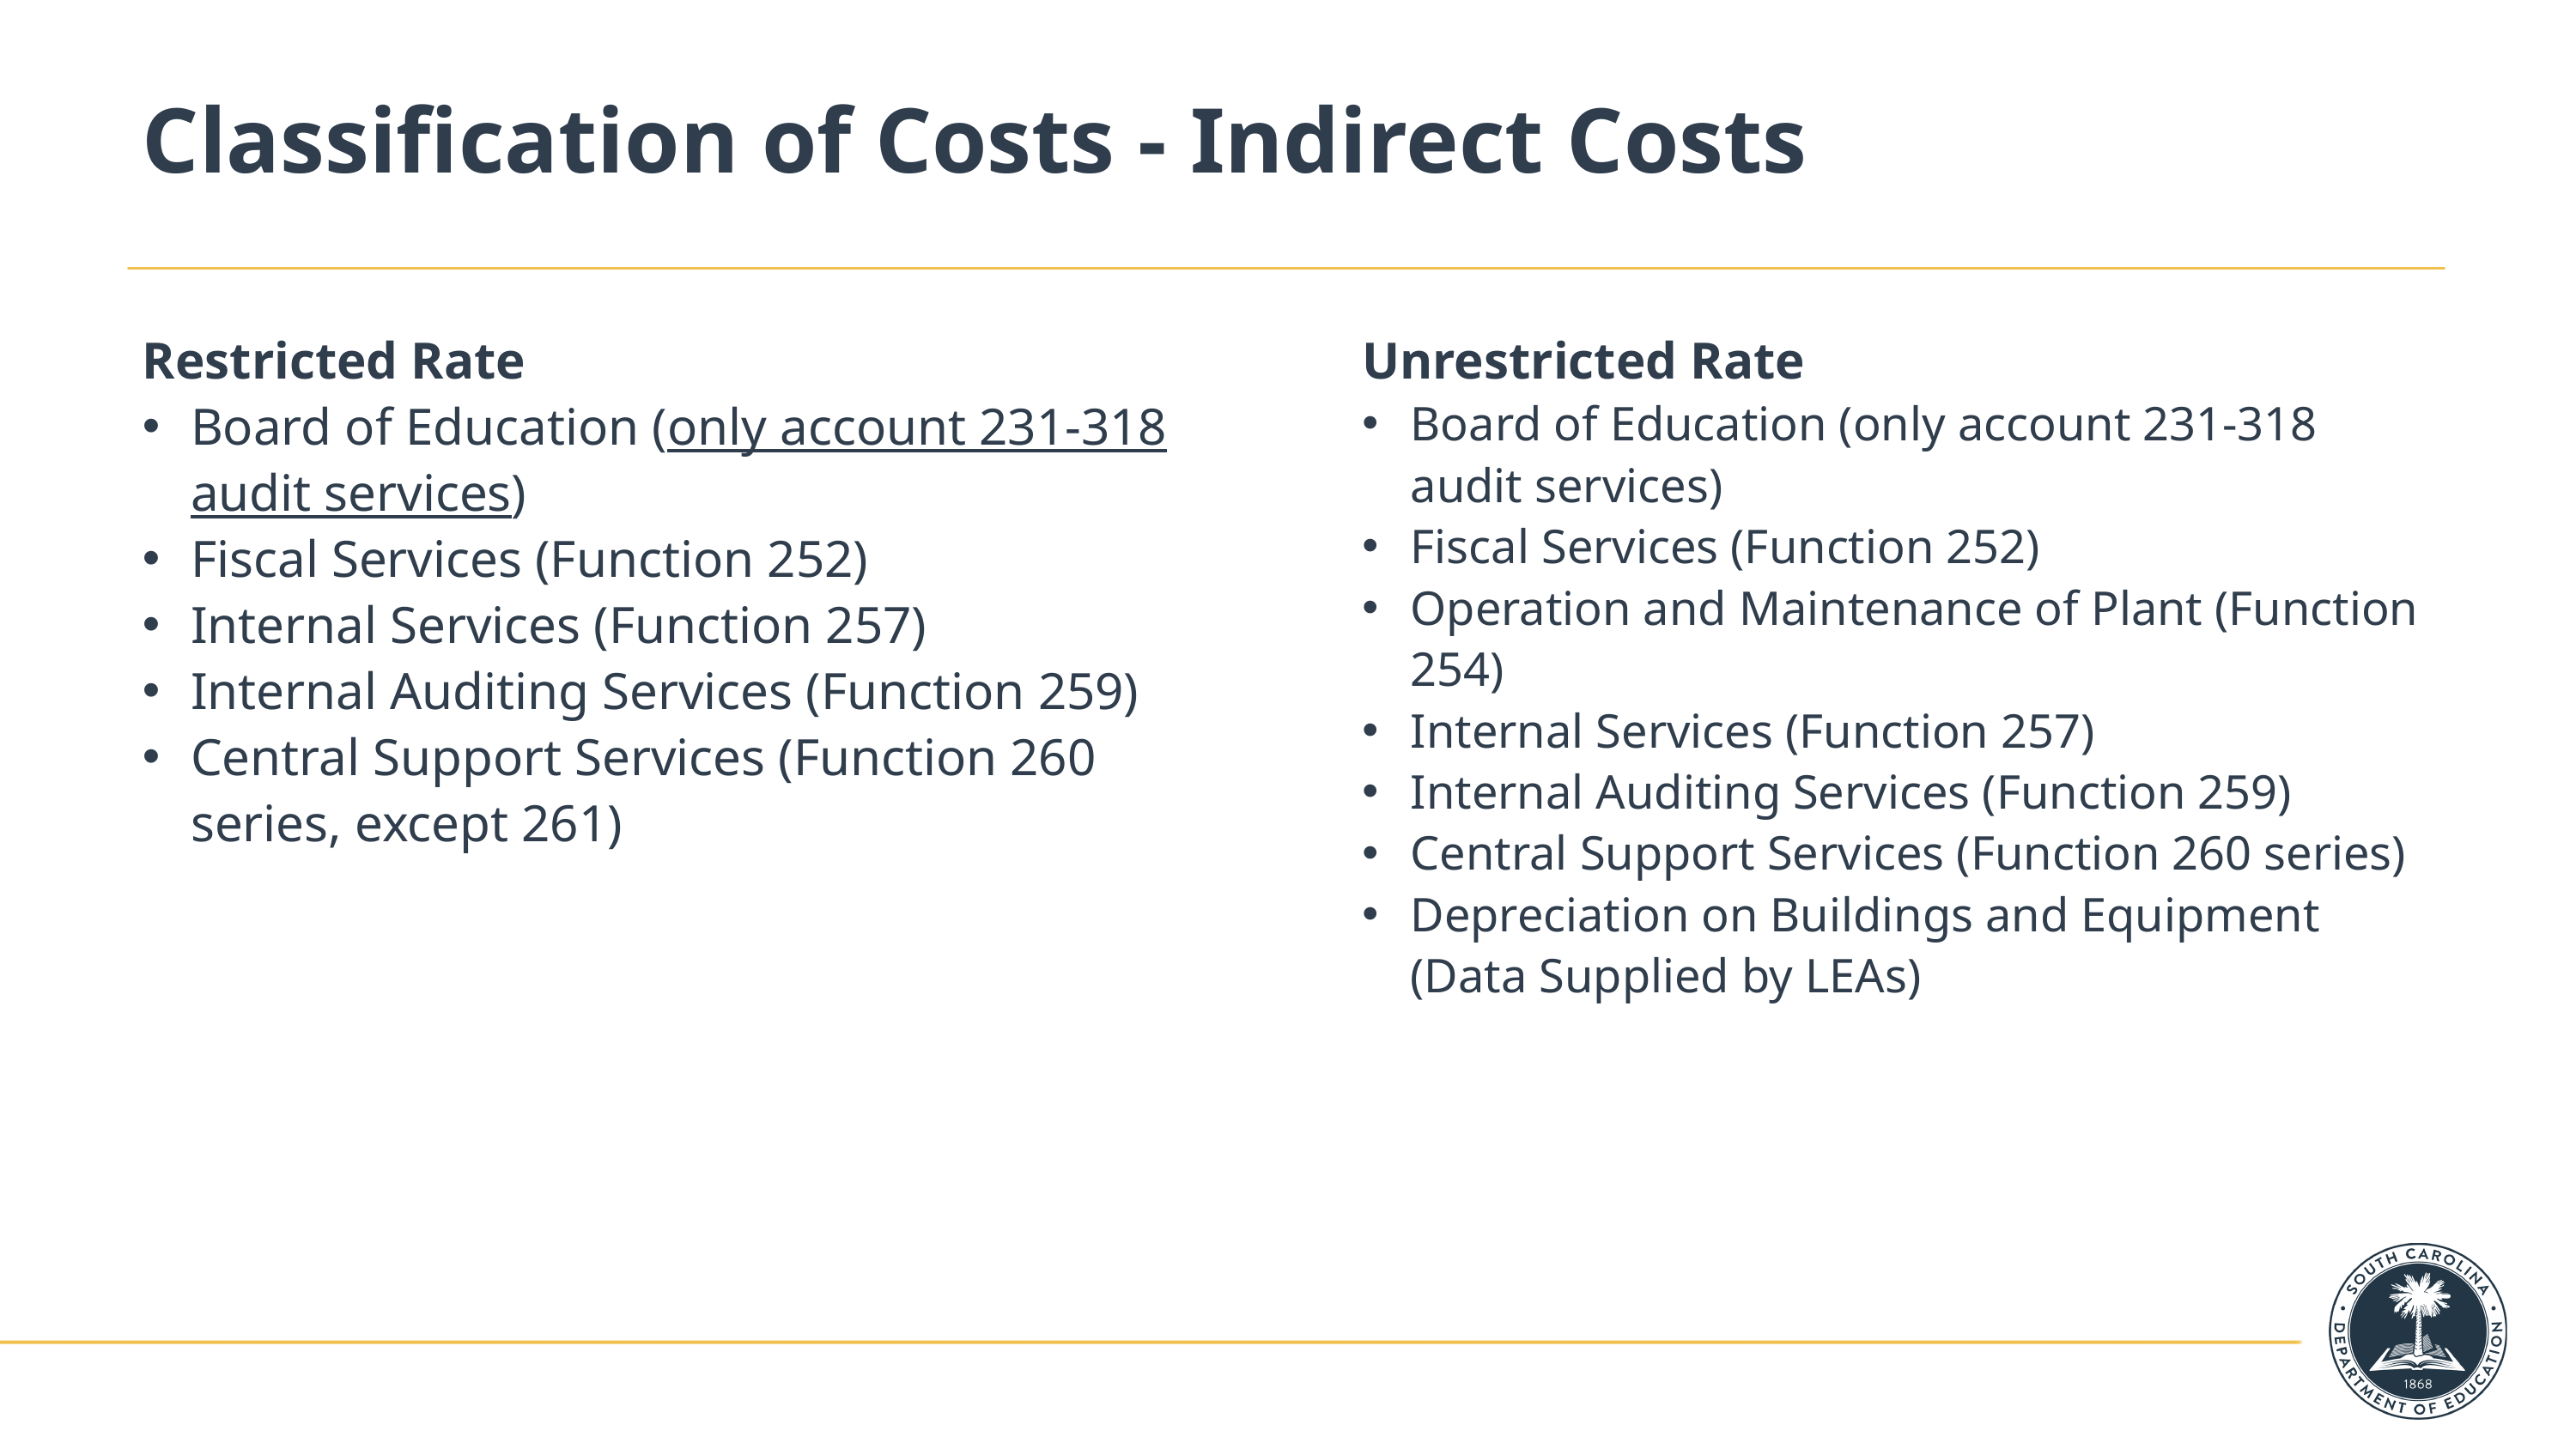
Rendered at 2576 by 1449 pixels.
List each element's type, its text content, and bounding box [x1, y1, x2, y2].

picture [2329, 1243, 2507, 1420]
list Unrestricted Rate Board of Education (only account 231-318 audit services) Fiscal Services (Function 252) Operation and Maintenance of Plant (Function 254) Internal Services (Function 257) Internal Auditing Services (Function 259) Central Support Services (Function 260 series) Depreciation on Buildings and Equipment (Data Supplied by LEAs) [1349, 316, 2445, 1213]
title Classification of Costs - Indirect Costs [129, 76, 2440, 232]
list Restricted Rate Board of Education (only account 231-318 audit services) Fiscal Services (Function 252) Internal Services (Function 257) Internal Auditing Services (Function 259) Central Support Services (Function 260 series, except 261) [129, 316, 1224, 1213]
